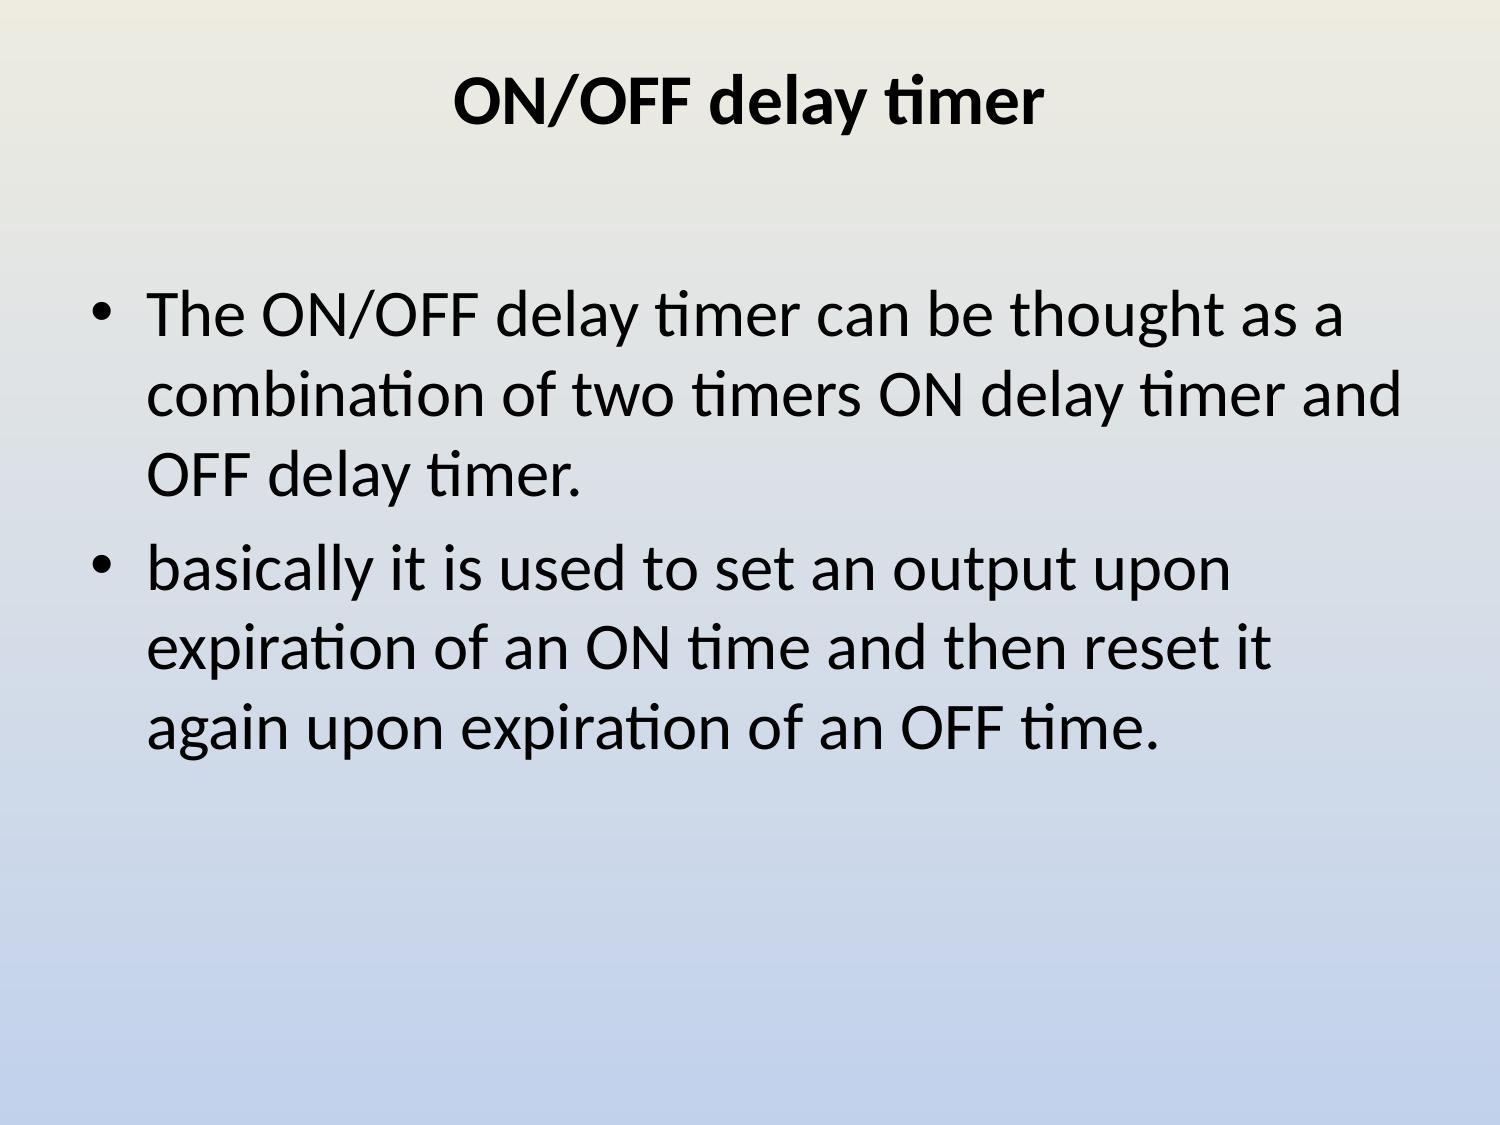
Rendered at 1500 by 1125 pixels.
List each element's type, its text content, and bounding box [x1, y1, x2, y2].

list The ON/OFF delay timer can be thought as a combination of two timers ON delay timer and OFF delay timer. basically it is used to set an output upon expiration of an ON time and then reset it again upon expiration of an OFF time. [75, 262, 1425, 1005]
title ON/OFF delay timer [75, 45, 1425, 233]
